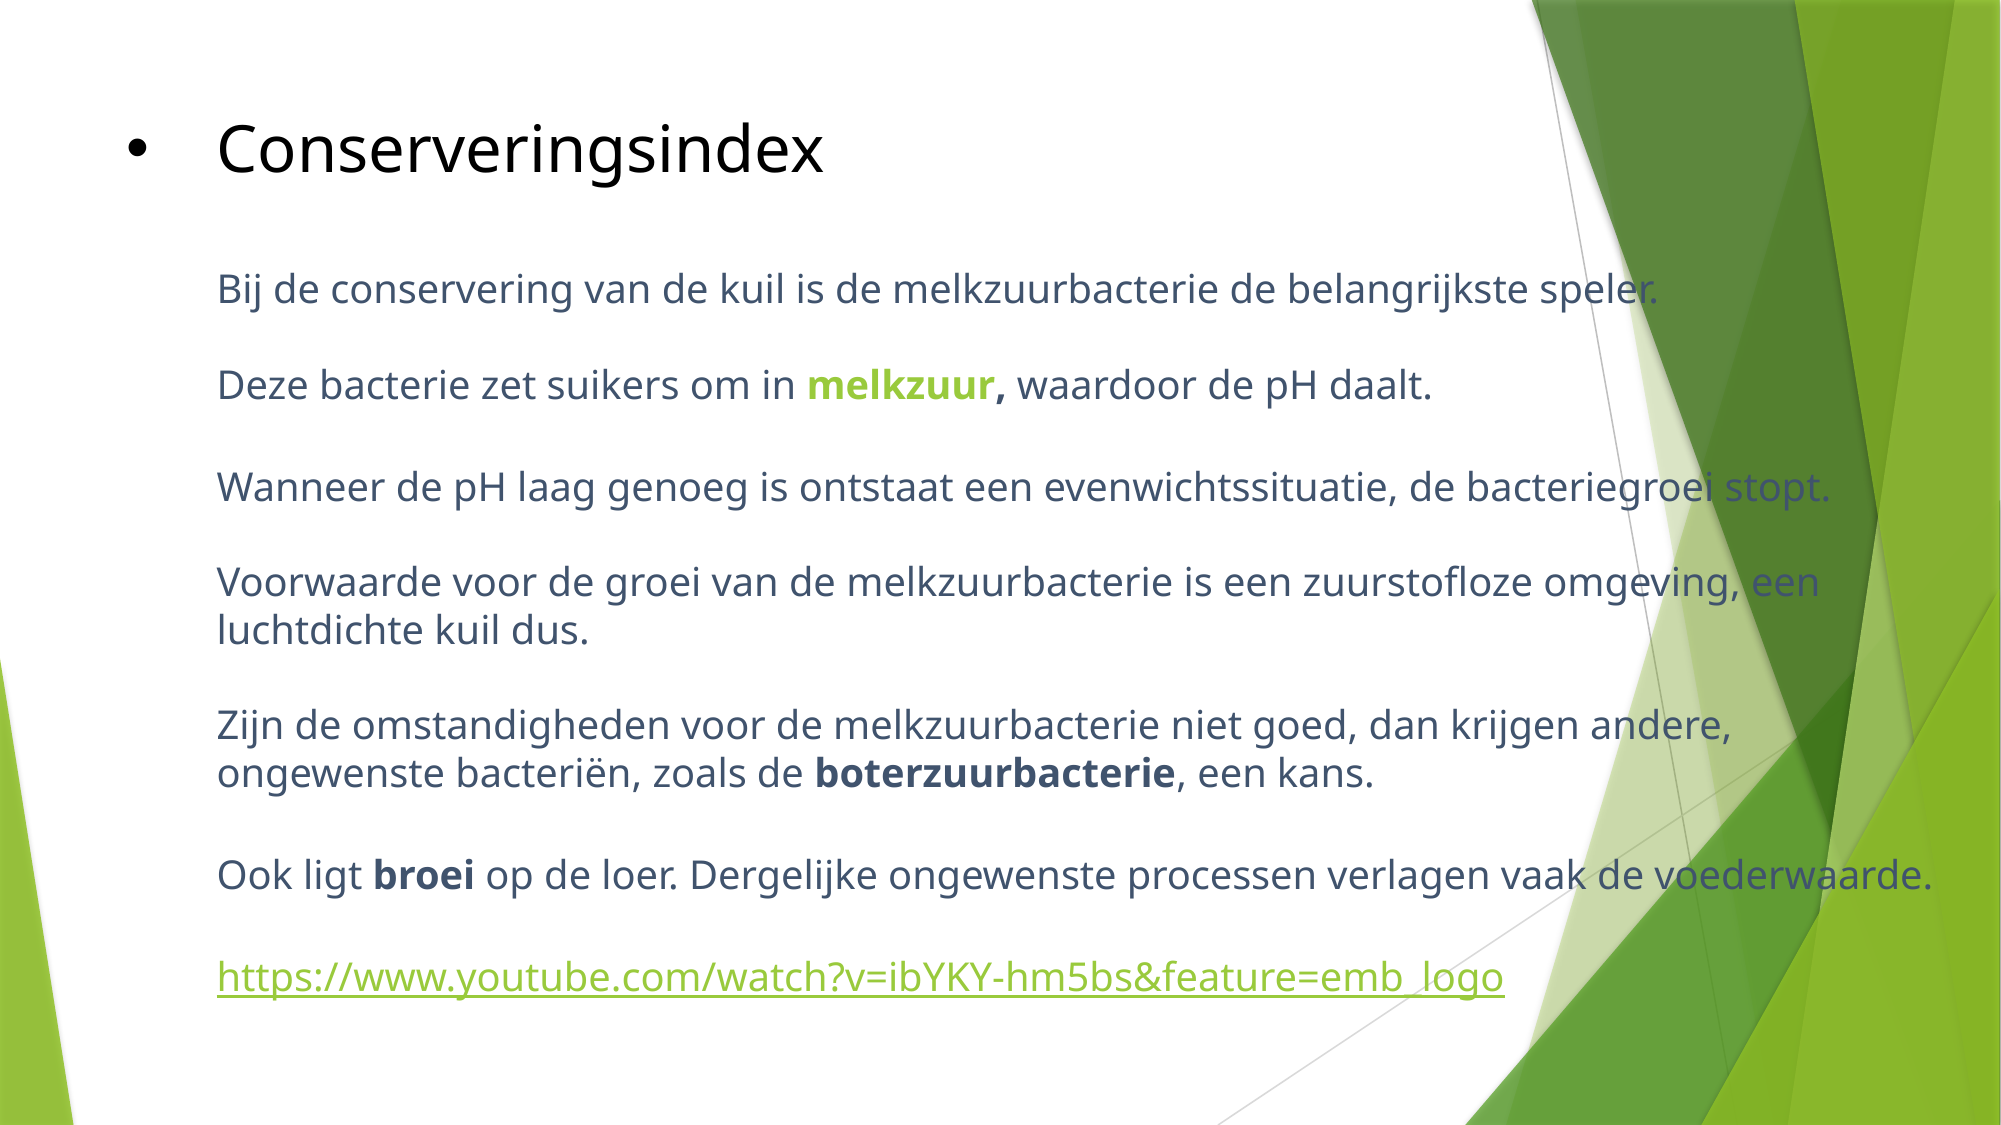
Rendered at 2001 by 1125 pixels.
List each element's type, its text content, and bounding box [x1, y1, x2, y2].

title Conserveringsindex Bij de conservering van de kuil is de melkzuurbacterie de belangrijkste speler. Deze bacterie zet suikers om in melkzuur, waardoor de pH daalt. Wanneer de pH laag genoeg is ontstaat een evenwichtssituatie, de bacteriegroei stopt. Voorwaarde voor de groei van de melkzuurbacterie is een zuurstofloze omgeving, een luchtdichte kuil dus. Zijn de omstandigheden voor de melkzuurbacterie niet goed, dan krijgen andere, ongewenste bacteriën, zoals de boterzuurbacterie, een kans. Ook ligt broei op de loer. Dergelijke ongewenste processen verlagen vaak de voederwaarde. https://www.youtube.com/watch?v=ibYKY-hm5bs&feature=emb_logo [111, 99, 1965, 1093]
